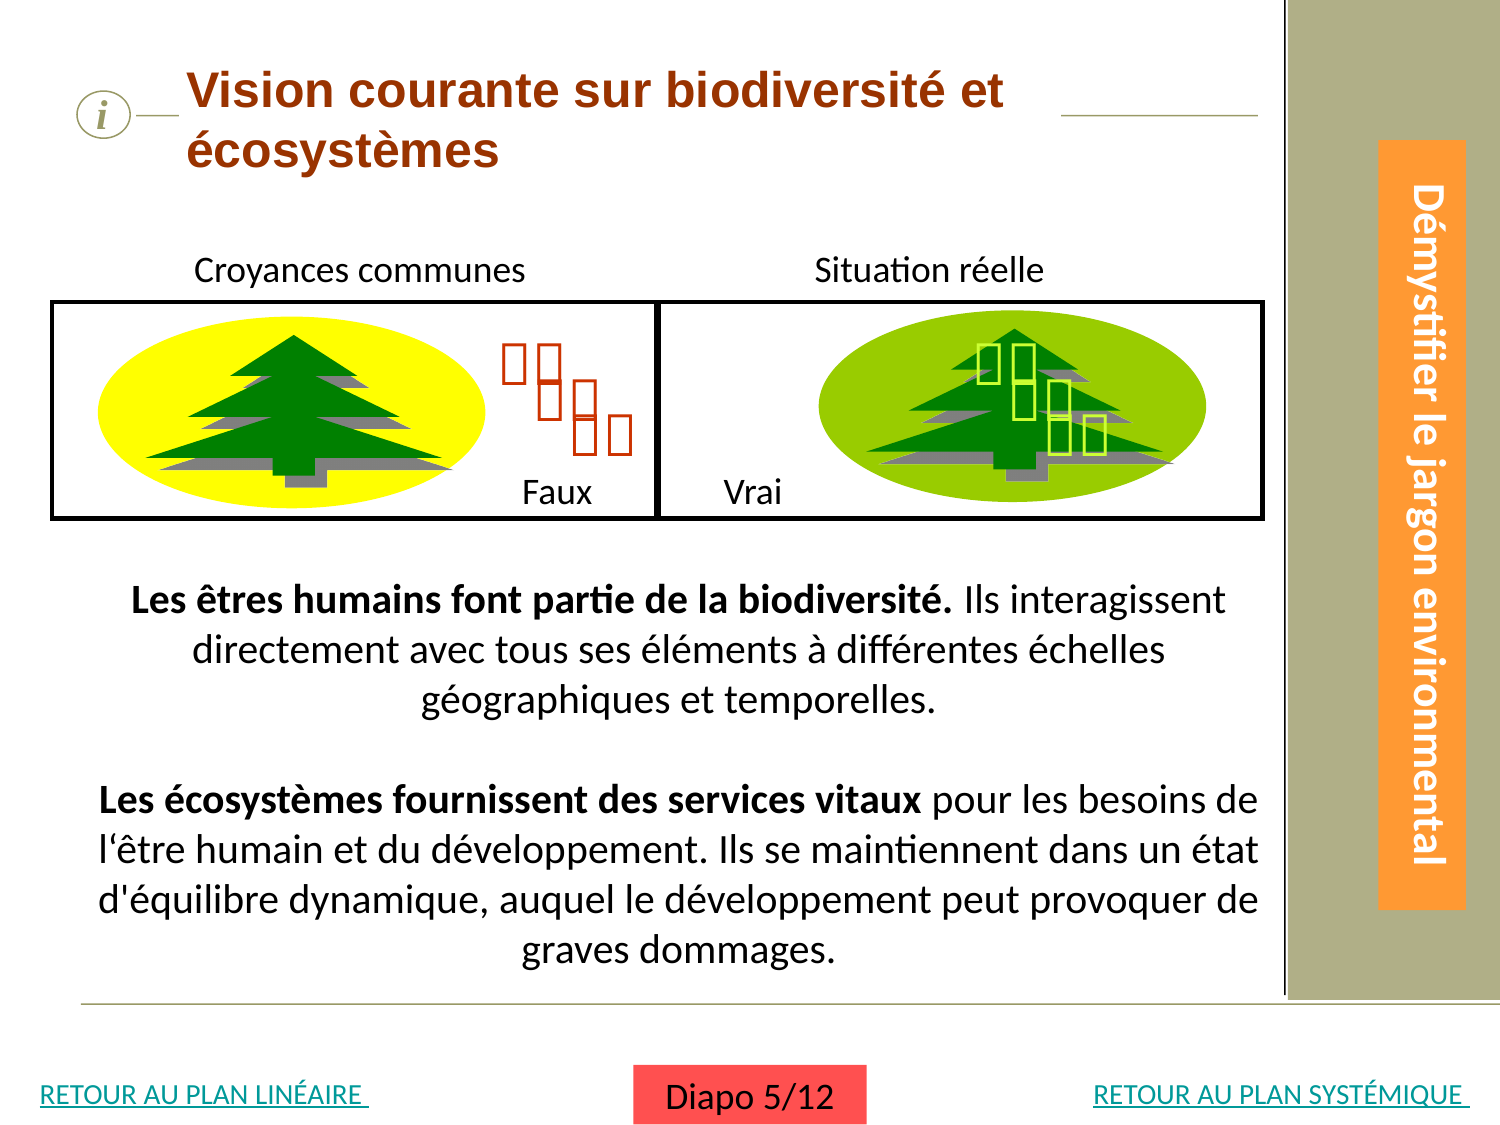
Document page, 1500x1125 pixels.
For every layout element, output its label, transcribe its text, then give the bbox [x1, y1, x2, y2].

text_box [1287, 0, 1500, 1000]
text_box Situation réelle [799, 237, 1060, 298]
text_box Diapo 5/12 [633, 1064, 867, 1125]
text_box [463, 295, 671, 501]
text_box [1150, 310, 1207, 503]
text_box [52, 302, 657, 519]
text_box Démystifier le jargon environmental [1378, 140, 1466, 911]
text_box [97, 316, 465, 509]
text_box [77, 94, 90, 135]
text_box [938, 295, 1146, 501]
text_box Les êtres humains font partie de la biodiversité. Ils interagissent directement avec tous ses éléments à différentes échelles géographiques et temporelles. Les écosystèmes fournissent des services vitaux pour les besoins de l‘être humain et du développement. Ils se maintiennent dans un état ​​d'équilibre dynamique, auquel le développement peut provoquer de graves dommages. [82, 567, 1276, 977]
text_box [818, 310, 934, 503]
text_box i [90, 82, 150, 153]
text_box RETOUR AU PLAN SYSTÉMIQUE [819, 1063, 1482, 1122]
text_box Vision courante sur biodiversité et écosystèmes [179, 51, 1061, 123]
text_box Croyances communes [66, 237, 655, 298]
text_box RETOUR AU PLAN LINÉAIRE [27, 1063, 623, 1122]
text_box [658, 302, 1263, 519]
